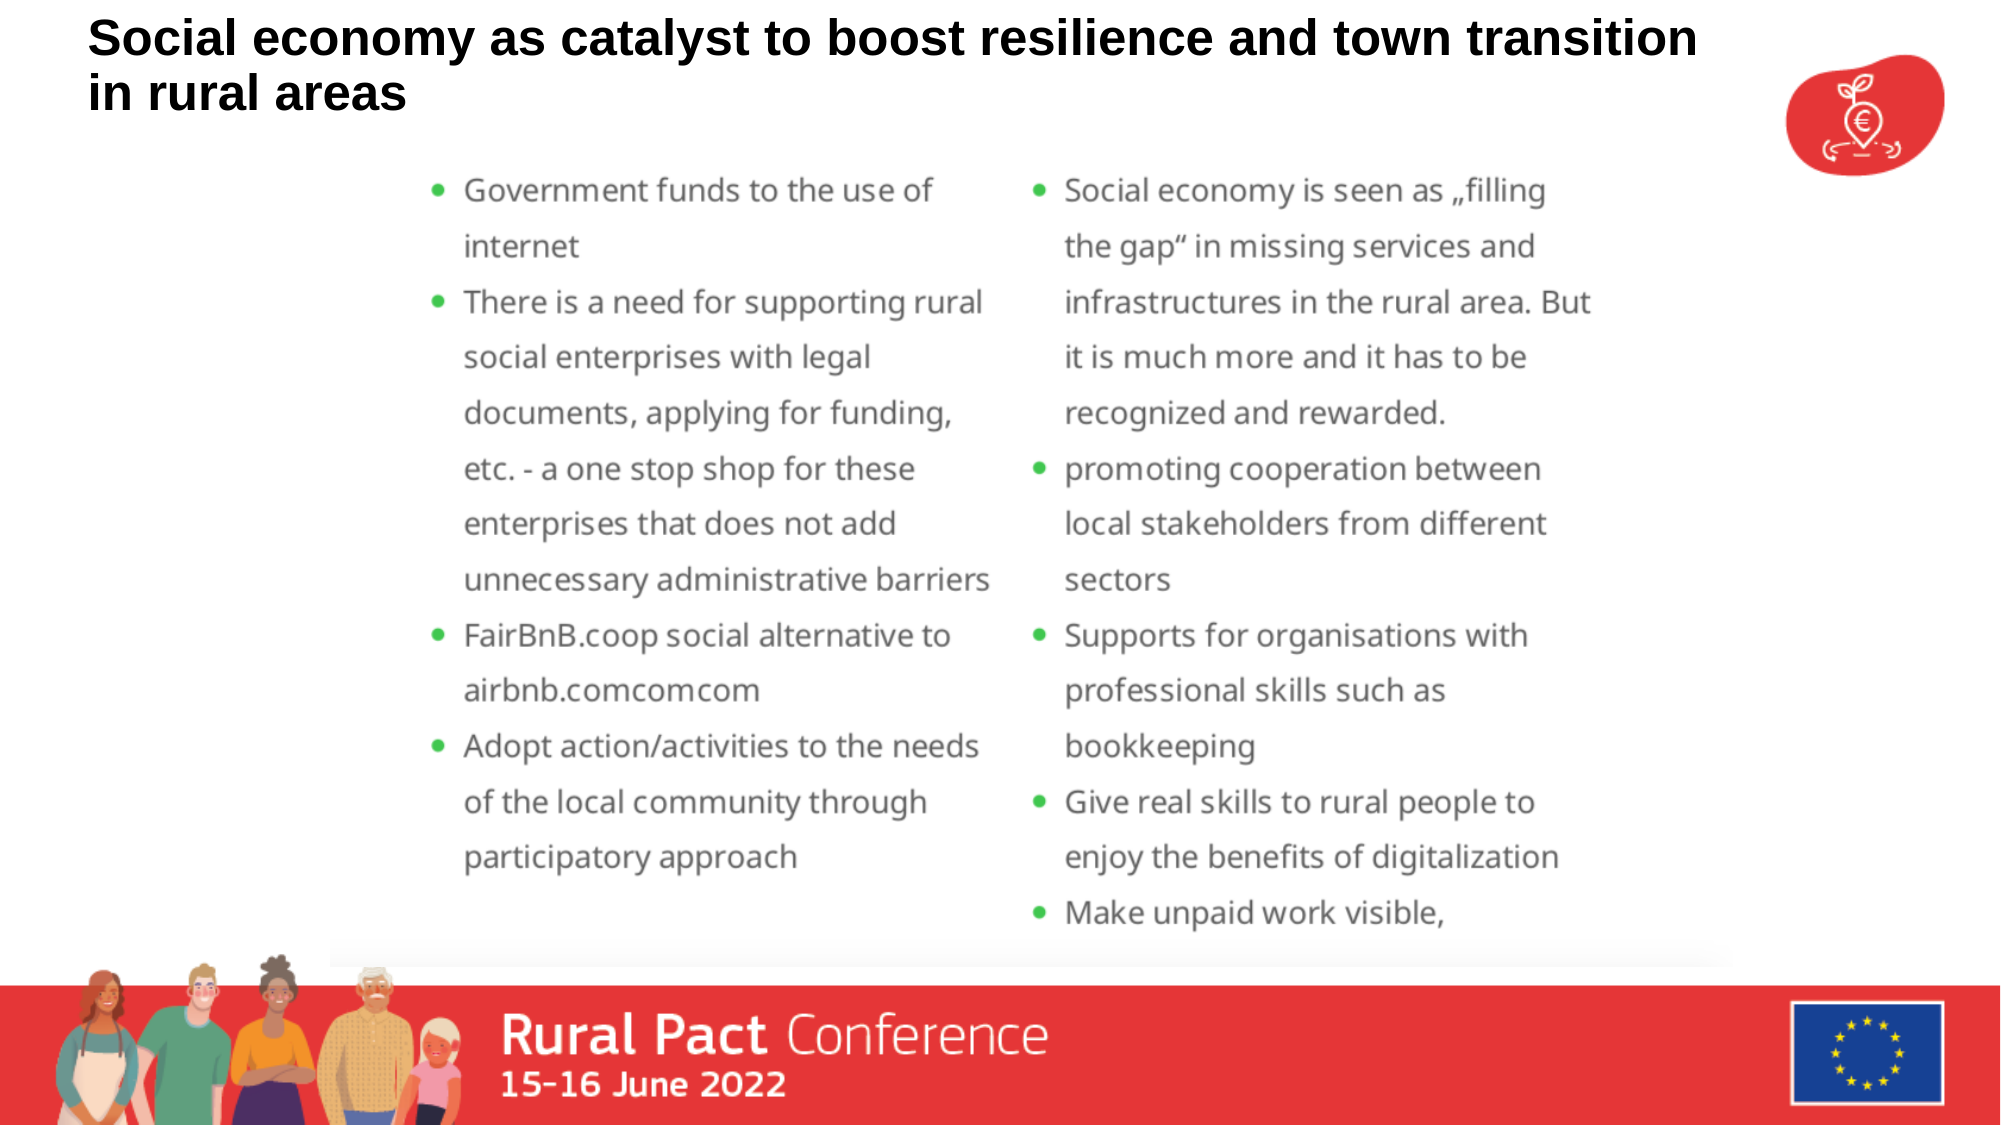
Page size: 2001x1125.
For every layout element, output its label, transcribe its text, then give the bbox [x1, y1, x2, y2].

picture [0, 0, 2001, 1125]
title Social economy as catalyst to boost resilience and town transition in rural areas [72, 0, 1762, 129]
